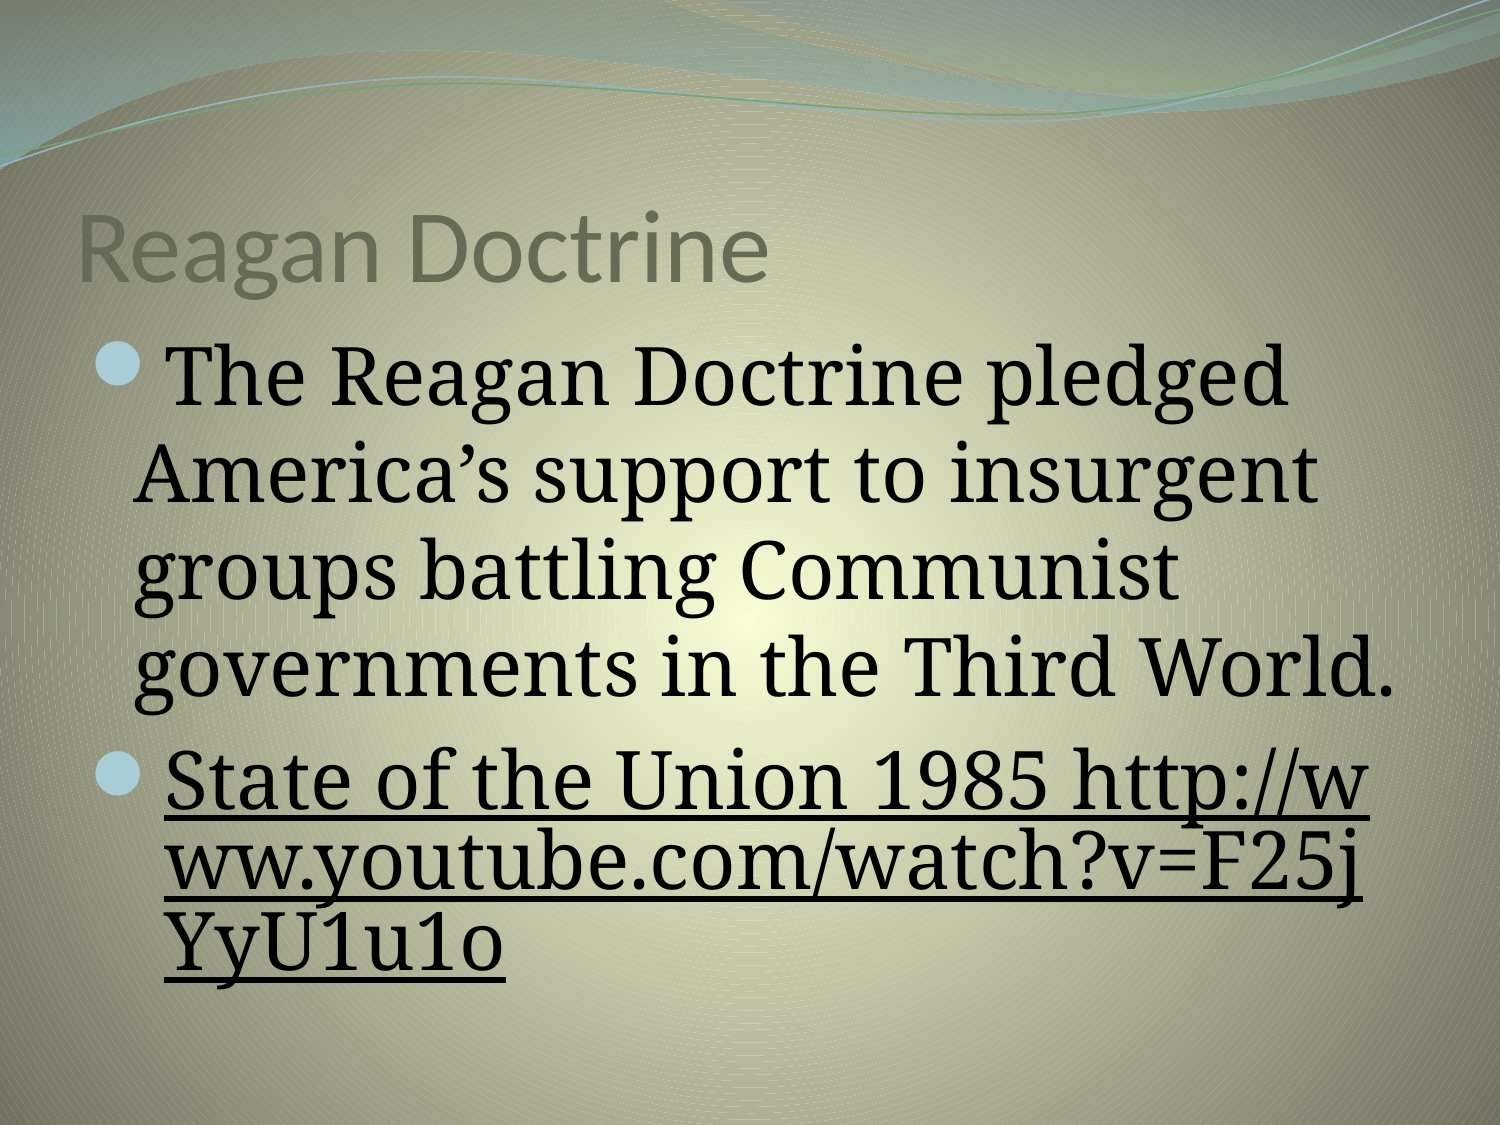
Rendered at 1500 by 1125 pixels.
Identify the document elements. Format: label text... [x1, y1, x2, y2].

title Reagan Doctrine [75, 115, 1425, 303]
list The Reagan Doctrine pledged America’s support to insurgent groups battling Communist governments in the Third World. State of the Union 1985 http://www.youtube.com/watch?v=F25jYyU1u1o [75, 317, 1425, 1038]
